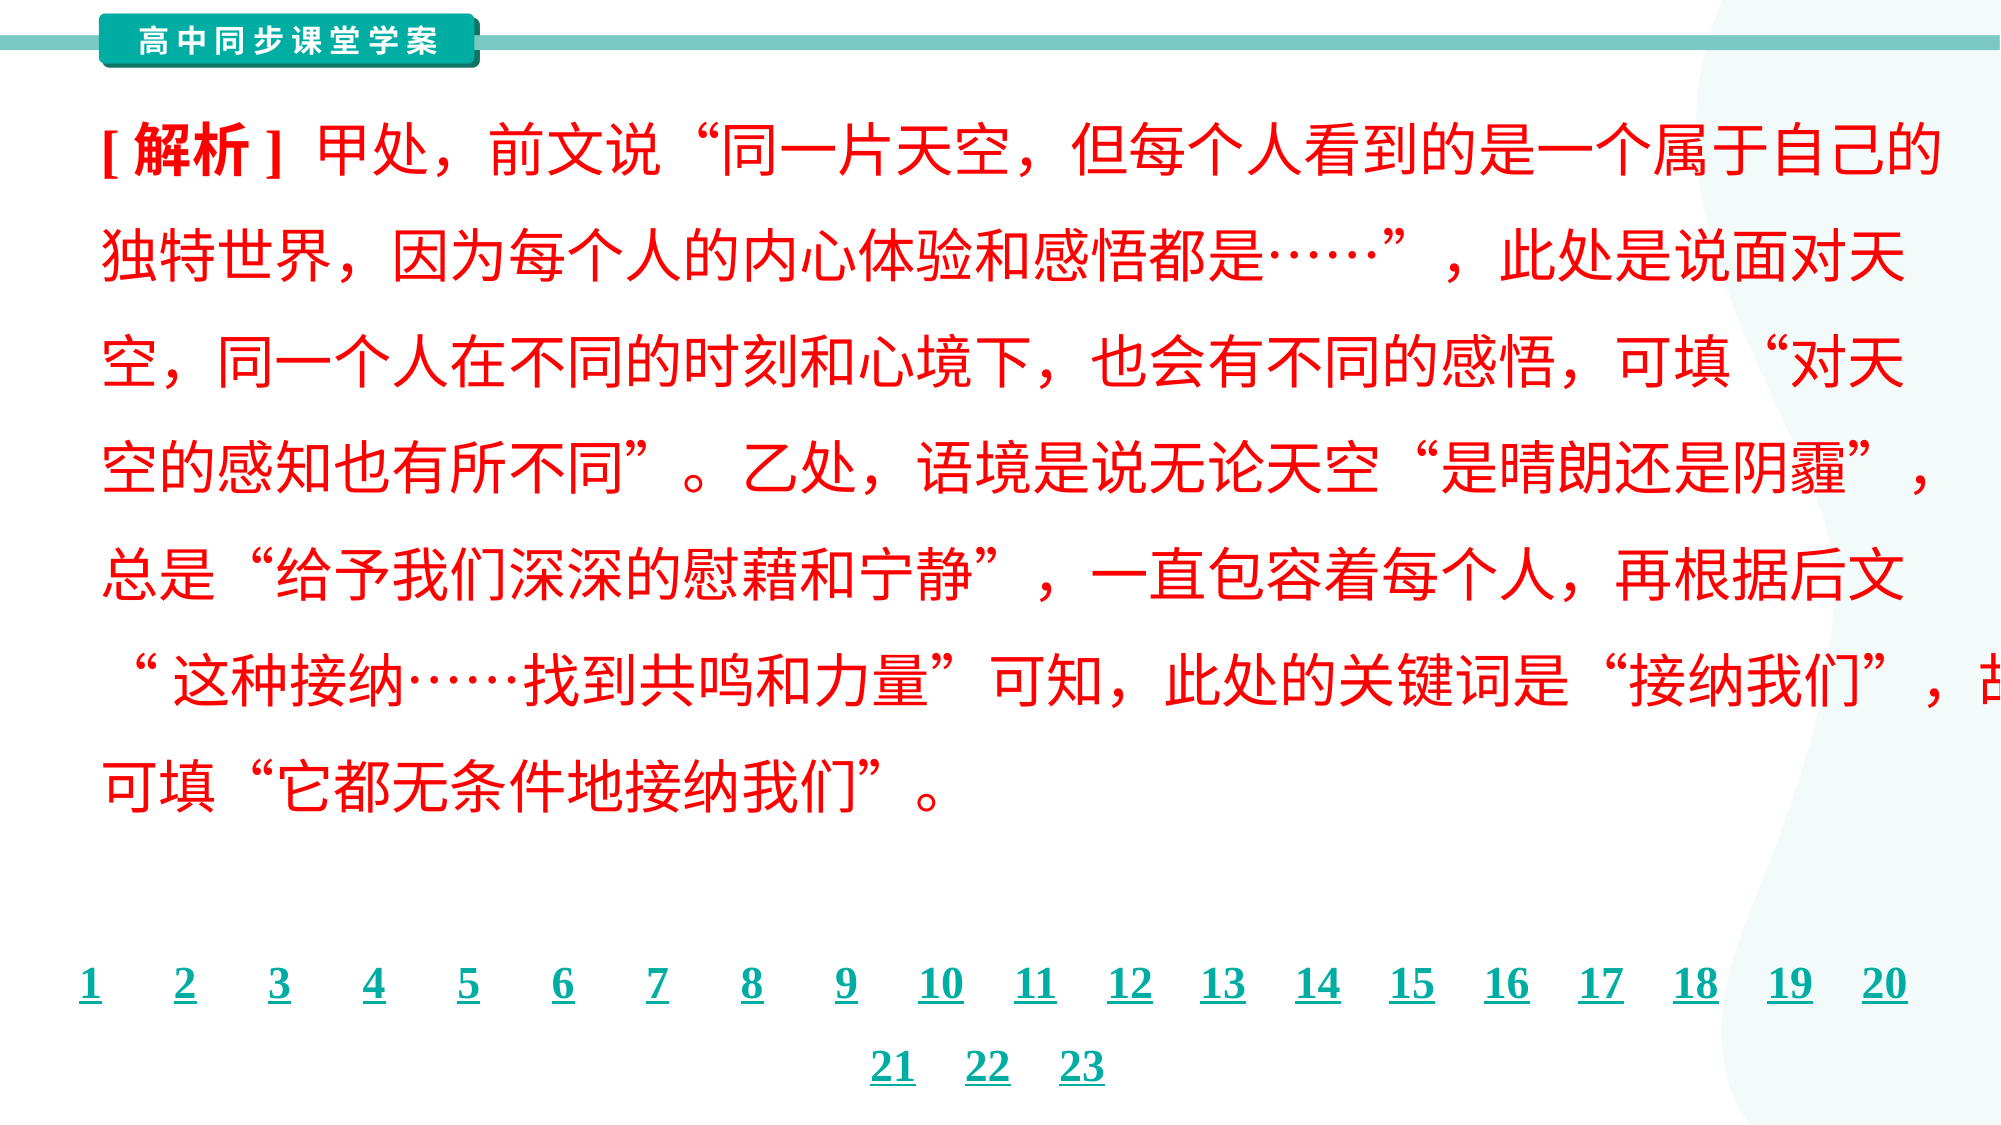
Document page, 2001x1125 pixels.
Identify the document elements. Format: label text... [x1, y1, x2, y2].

picture [0, 0, 2000, 1125]
text_box [解析] 甲处，前文说“同一片天空，但每个人看到的是一个属于自己的 独特世界，因为每个人的内心体验和感悟都是……”，此处是说面对天 空，同一个人在不同的时刻和心境下，也会有不同的感悟，可填“对天 空的感知也有所不同”。乙处，语境是说无论天空“是晴朗还是阴霾”， 总是“给予我们深深的慰藉和宁静”，一直包容着每个人，再根据后文 “这种接纳……找到共鸣和力量”可知，此处的关键词是“接纳我们”，故 可填“它都无条件地接纳我们”。 [100, 76, 1899, 821]
